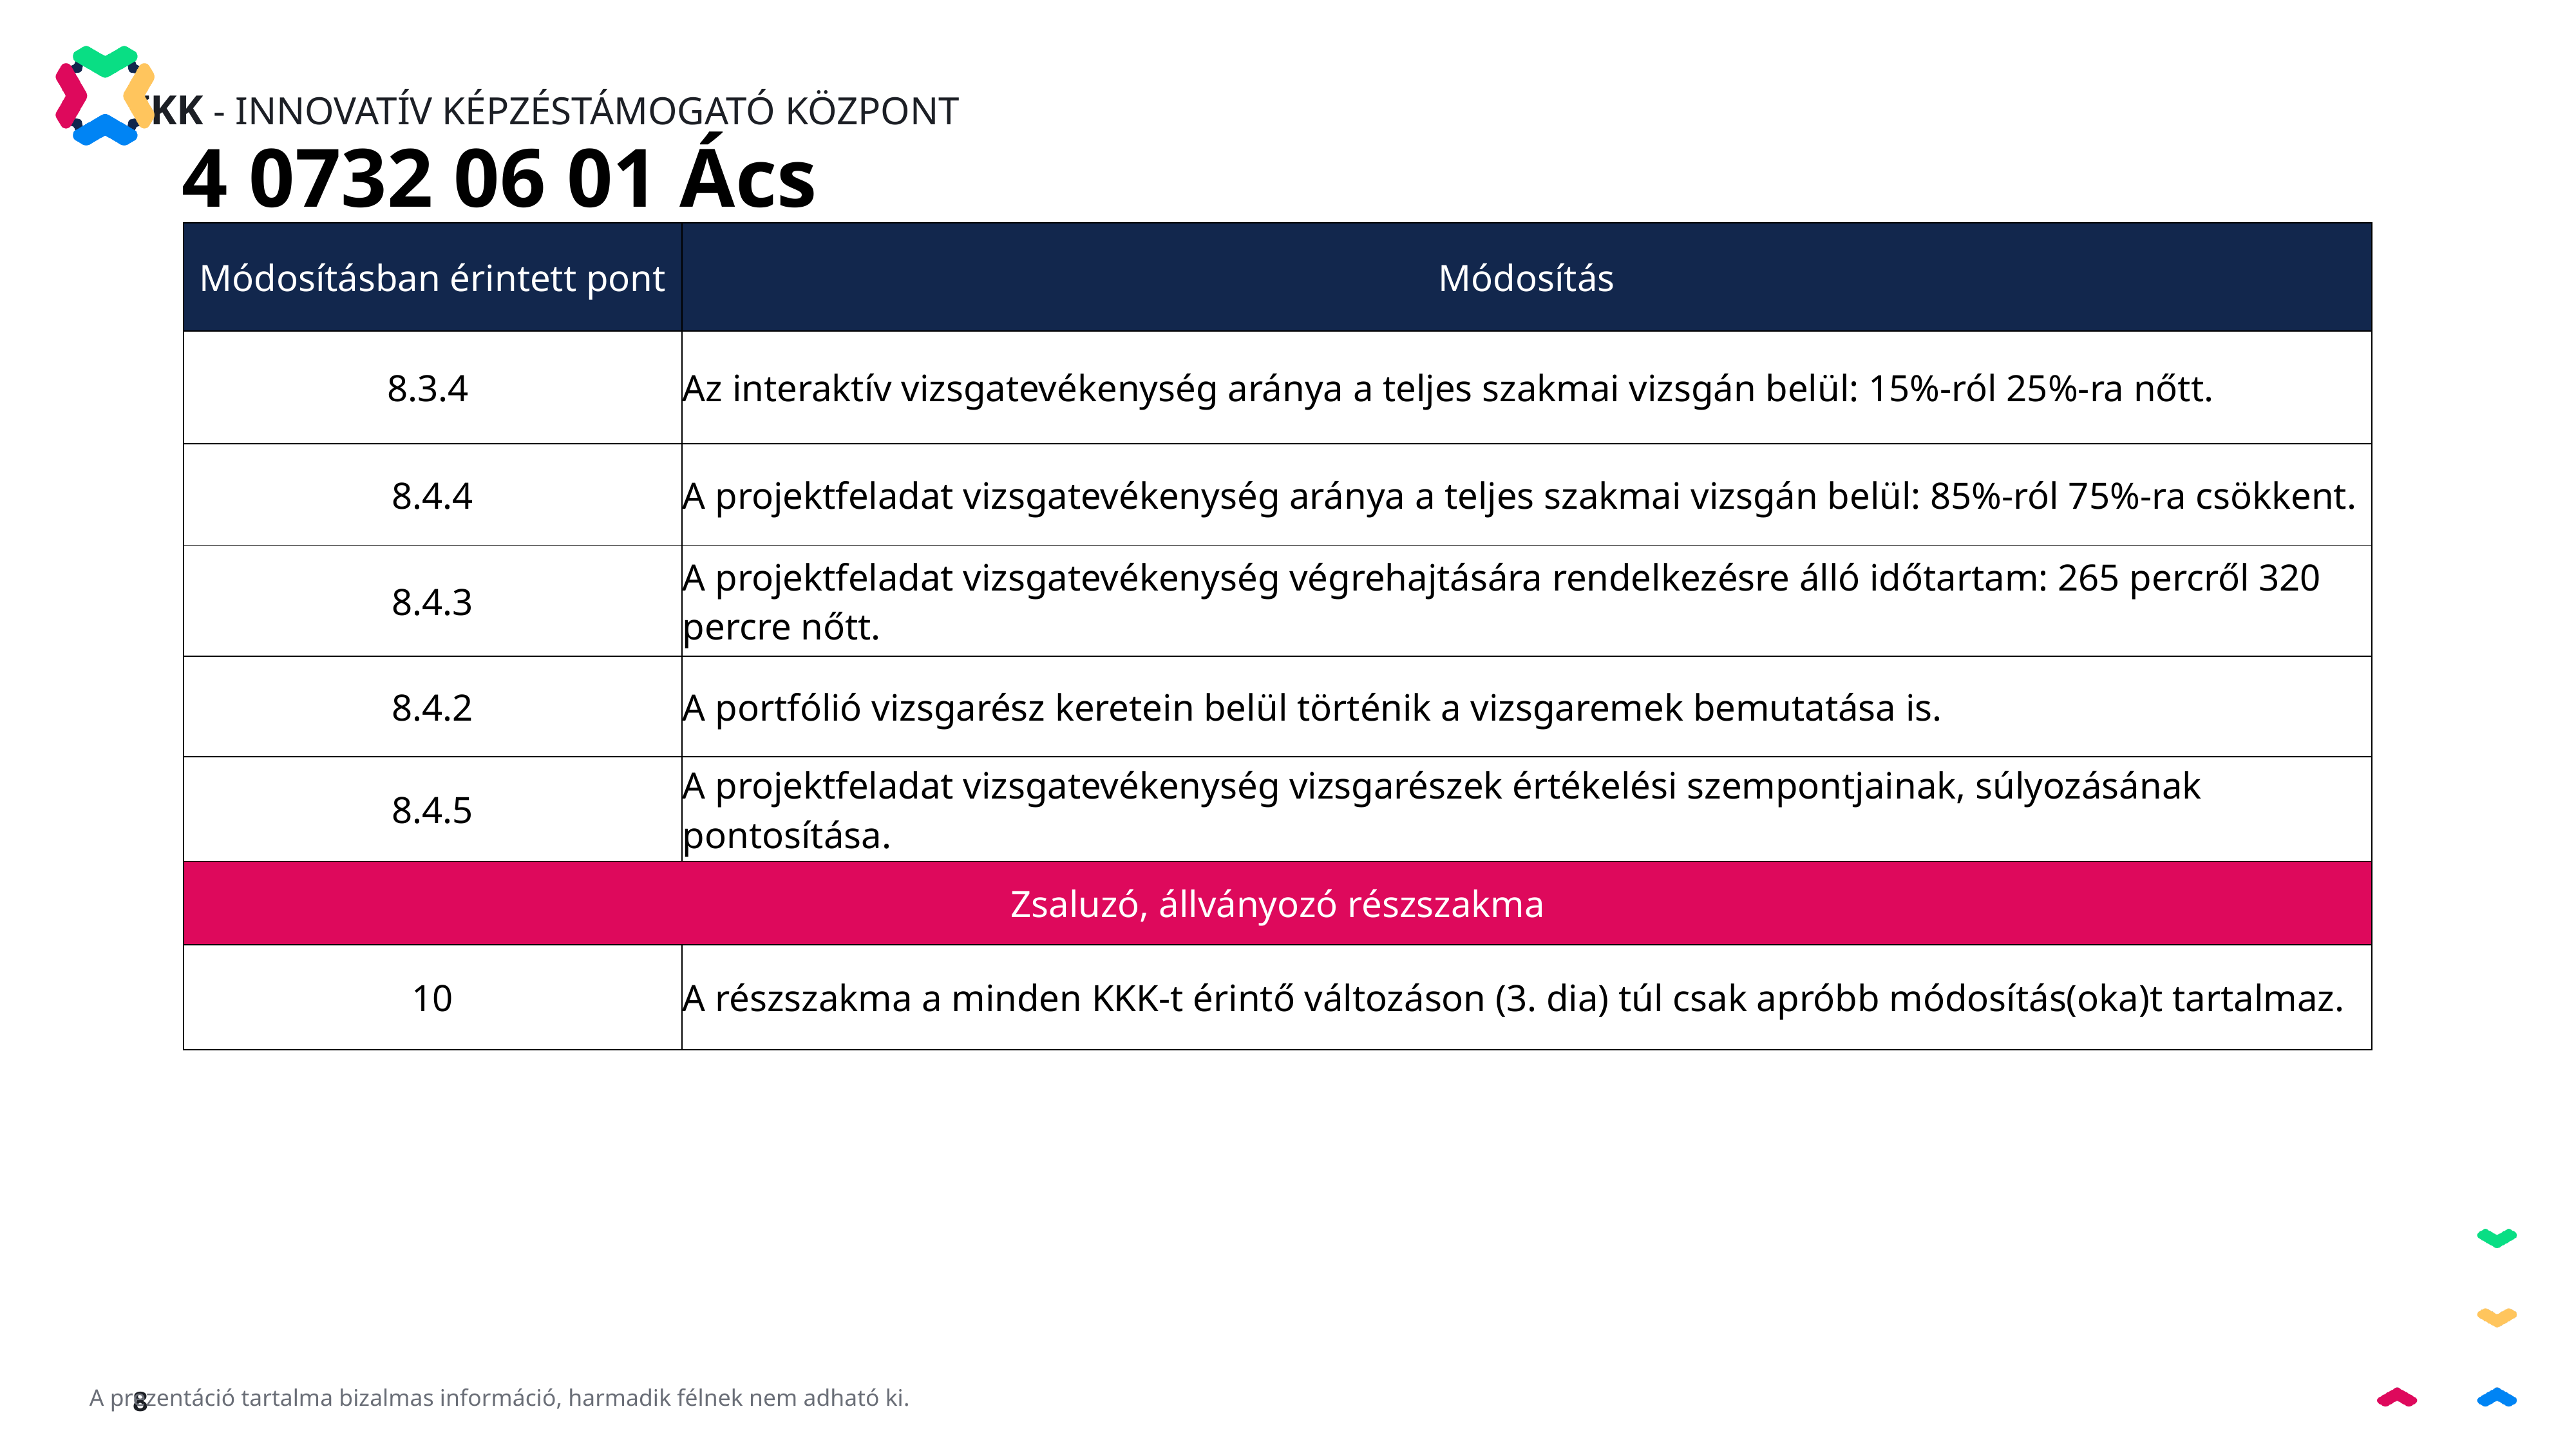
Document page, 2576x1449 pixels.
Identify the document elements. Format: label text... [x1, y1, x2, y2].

table_header Módosítás [683, 223, 2371, 330]
table_cell 8.4.5 [184, 757, 681, 861]
table_cell Zsaluzó, állványozó részszakma [184, 862, 2371, 944]
table_header Módosításban érintett pont [184, 223, 681, 330]
table_cell A projektfeladat vizsgatevékenység végrehajtására rendelkezésre álló időtartam: 265 percről 320 percre nőtt. [683, 546, 2371, 656]
table_cell 8.4.4 [184, 444, 681, 545]
table_cell A részszakma a minden KKK-t érintő változáson (3. dia) túl csak apróbb módosítás(oka)t tartalmaz. [683, 945, 2371, 1049]
list 4 0732 06 01 Ács [182, 126, 2300, 223]
picture [55, 46, 155, 146]
table_cell A projektfeladat vizsgatevékenység vizsgarészek értékelési szempontjainak, súlyozásának pontosítása. [683, 757, 2371, 861]
table_cell 8.4.2 [184, 657, 681, 756]
table_cell 8.4.3 [184, 546, 681, 656]
table_cell 8.3.4 [184, 332, 681, 443]
table_cell Az interaktív vizsgatevékenység aránya a teljes szakmai vizsgán belül: 15%-ról 25%-ra nőtt. [683, 332, 2371, 443]
table_cell A portfólió vizsgarész keretein belül történik a vizsgaremek bemutatása is. [683, 657, 2371, 756]
table_cell A projektfeladat vizsgatevékenység aránya a teljes szakmai vizsgán belül: 85%-ról 75%-ra csökkent. [683, 444, 2371, 545]
picture [2377, 1229, 2517, 1406]
table_cell 10 [184, 945, 681, 1049]
